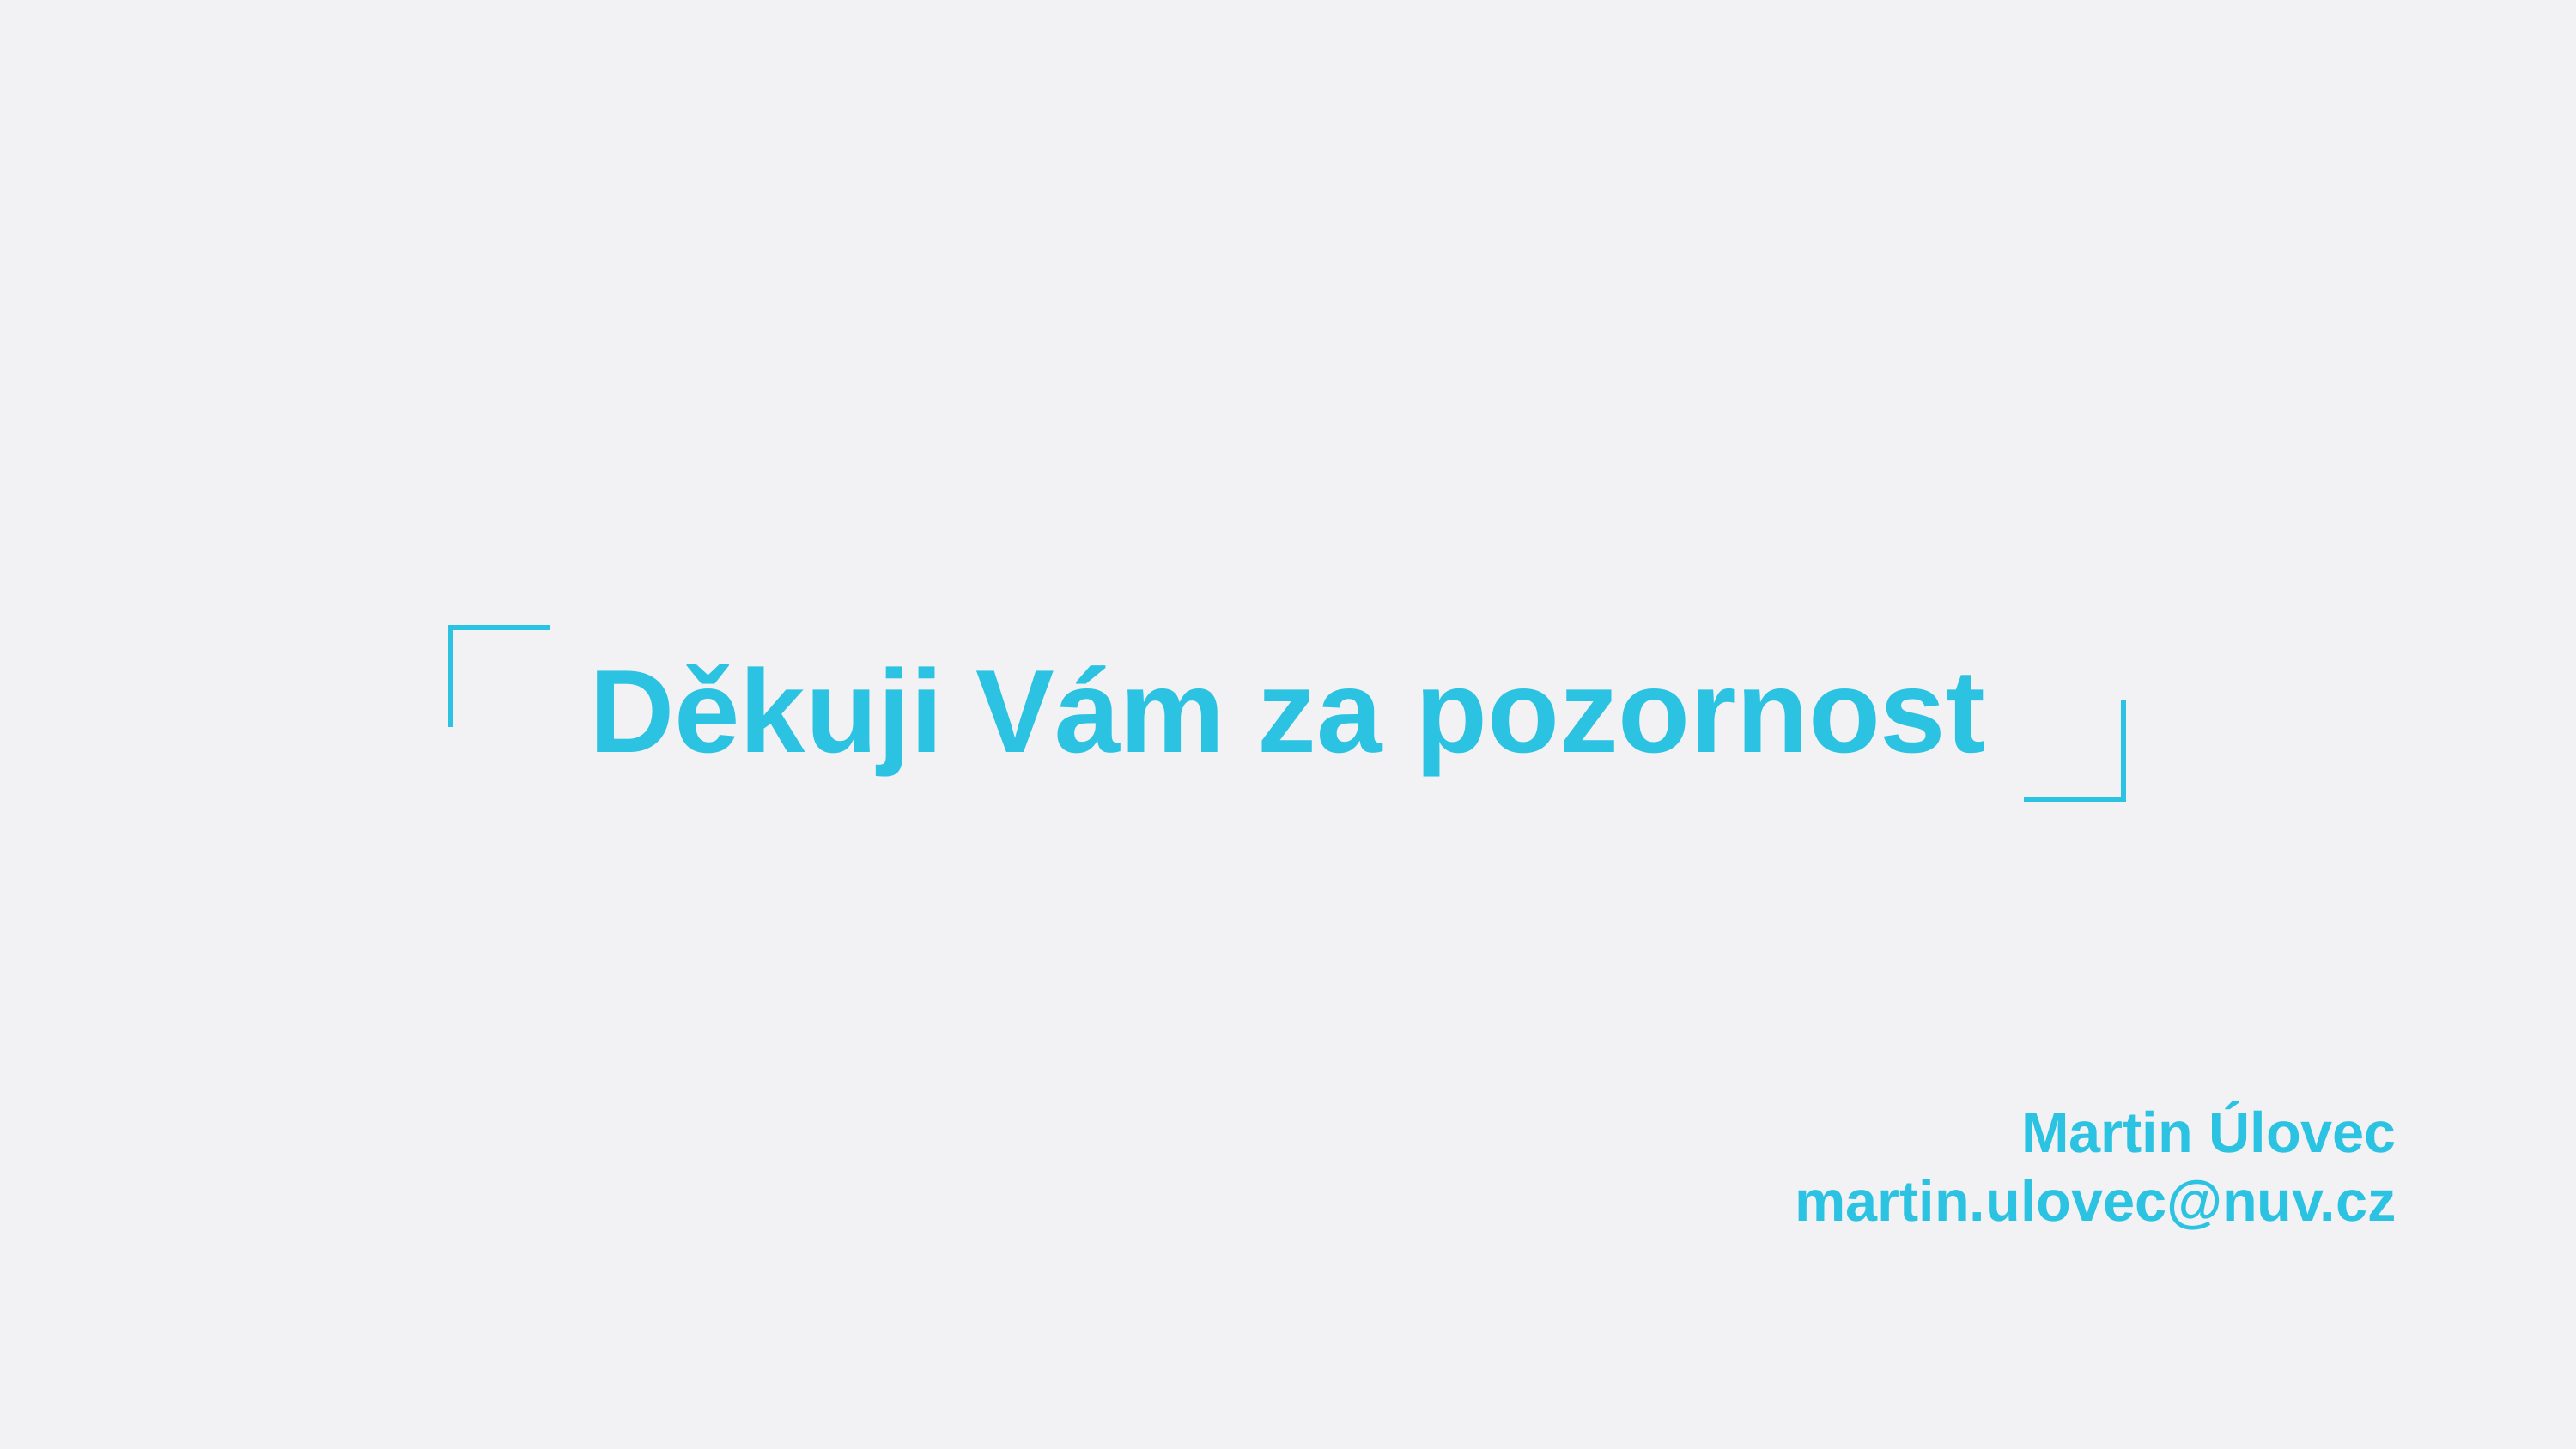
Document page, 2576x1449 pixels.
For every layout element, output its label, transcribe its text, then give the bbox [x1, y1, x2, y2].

text_box Martin Úlovec martin.ulovec@nuv.cz [1711, 1088, 2410, 1240]
text_box Děkuji Vám za pozornost [440, 627, 2136, 782]
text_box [450, 627, 548, 724]
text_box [2026, 702, 2123, 800]
